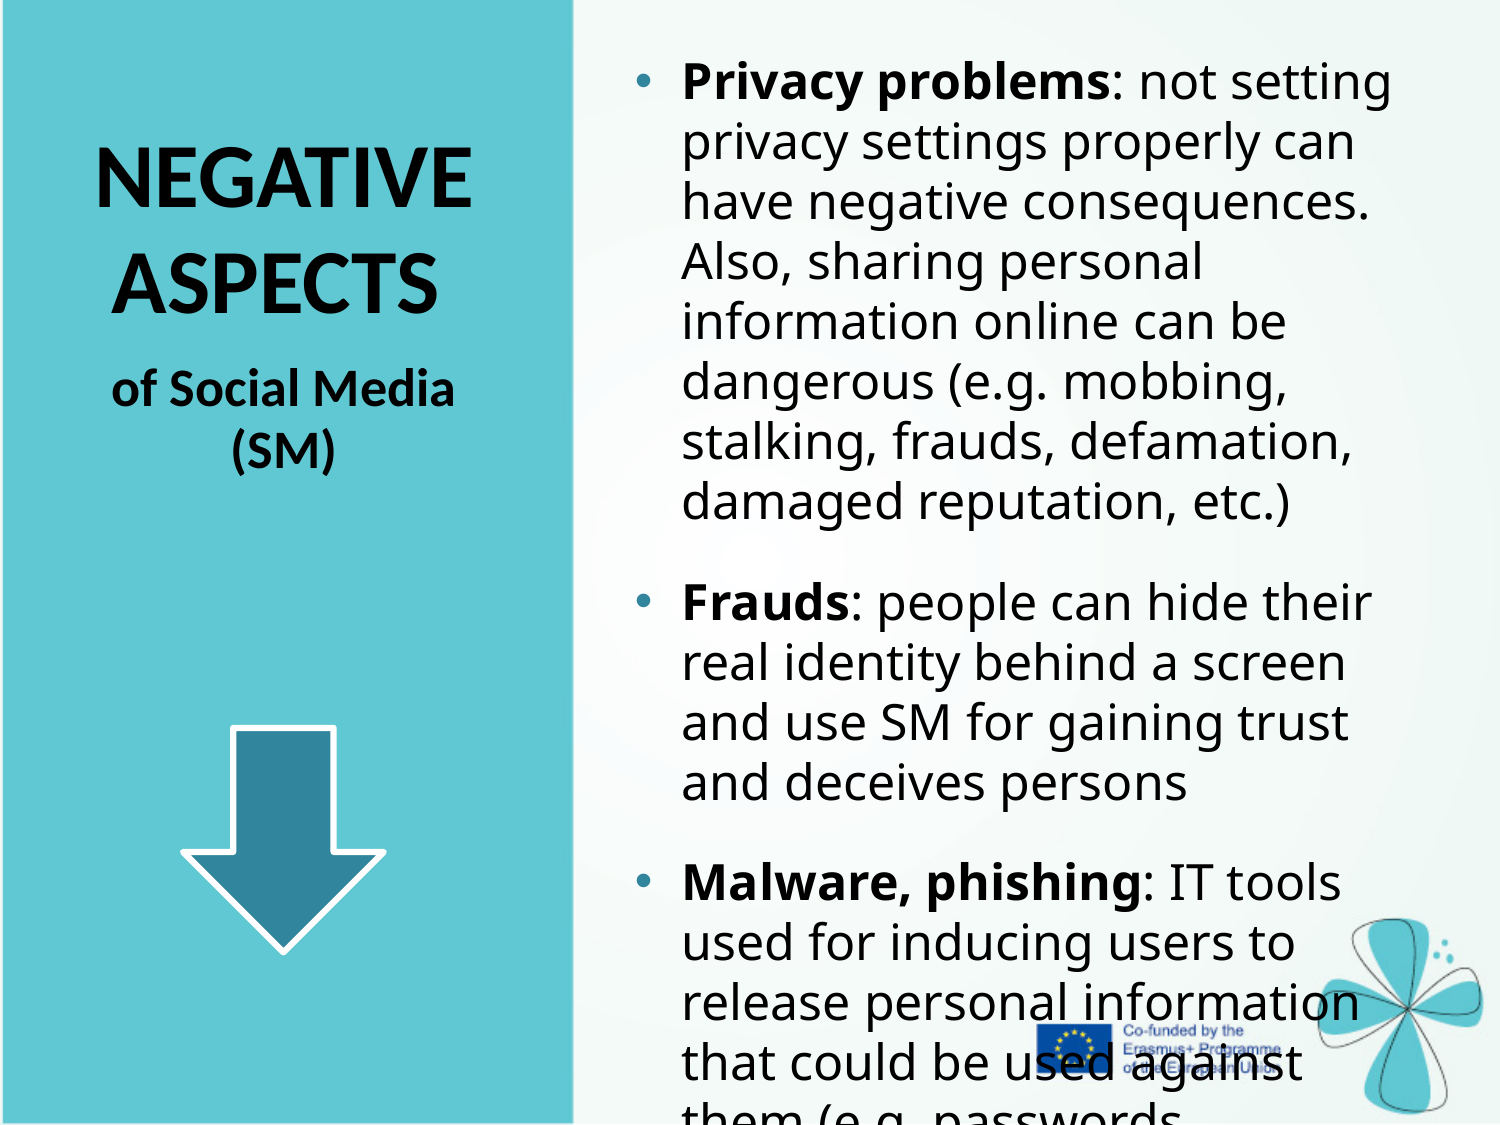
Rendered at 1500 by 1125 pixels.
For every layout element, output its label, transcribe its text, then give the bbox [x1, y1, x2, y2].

text_box Privacy problems: not setting privacy settings properly can have negative consequences. Also, sharing personal information online can be dangerous (e.g. mobbing, stalking, frauds, defamation, damaged reputation, etc.) Frauds: people can hide their real identity behind a screen and use SM for gaining trust and deceives persons Malware, phishing: IT tools used for inducing users to release personal information that could be used against them (e.g. passwords, bank details, etc.) [620, 42, 1436, 1125]
picture [0, 0, 1500, 1125]
text_box [181, 725, 386, 955]
table_header NEGAtive aspects of Social Media (SM) [53, 125, 515, 482]
